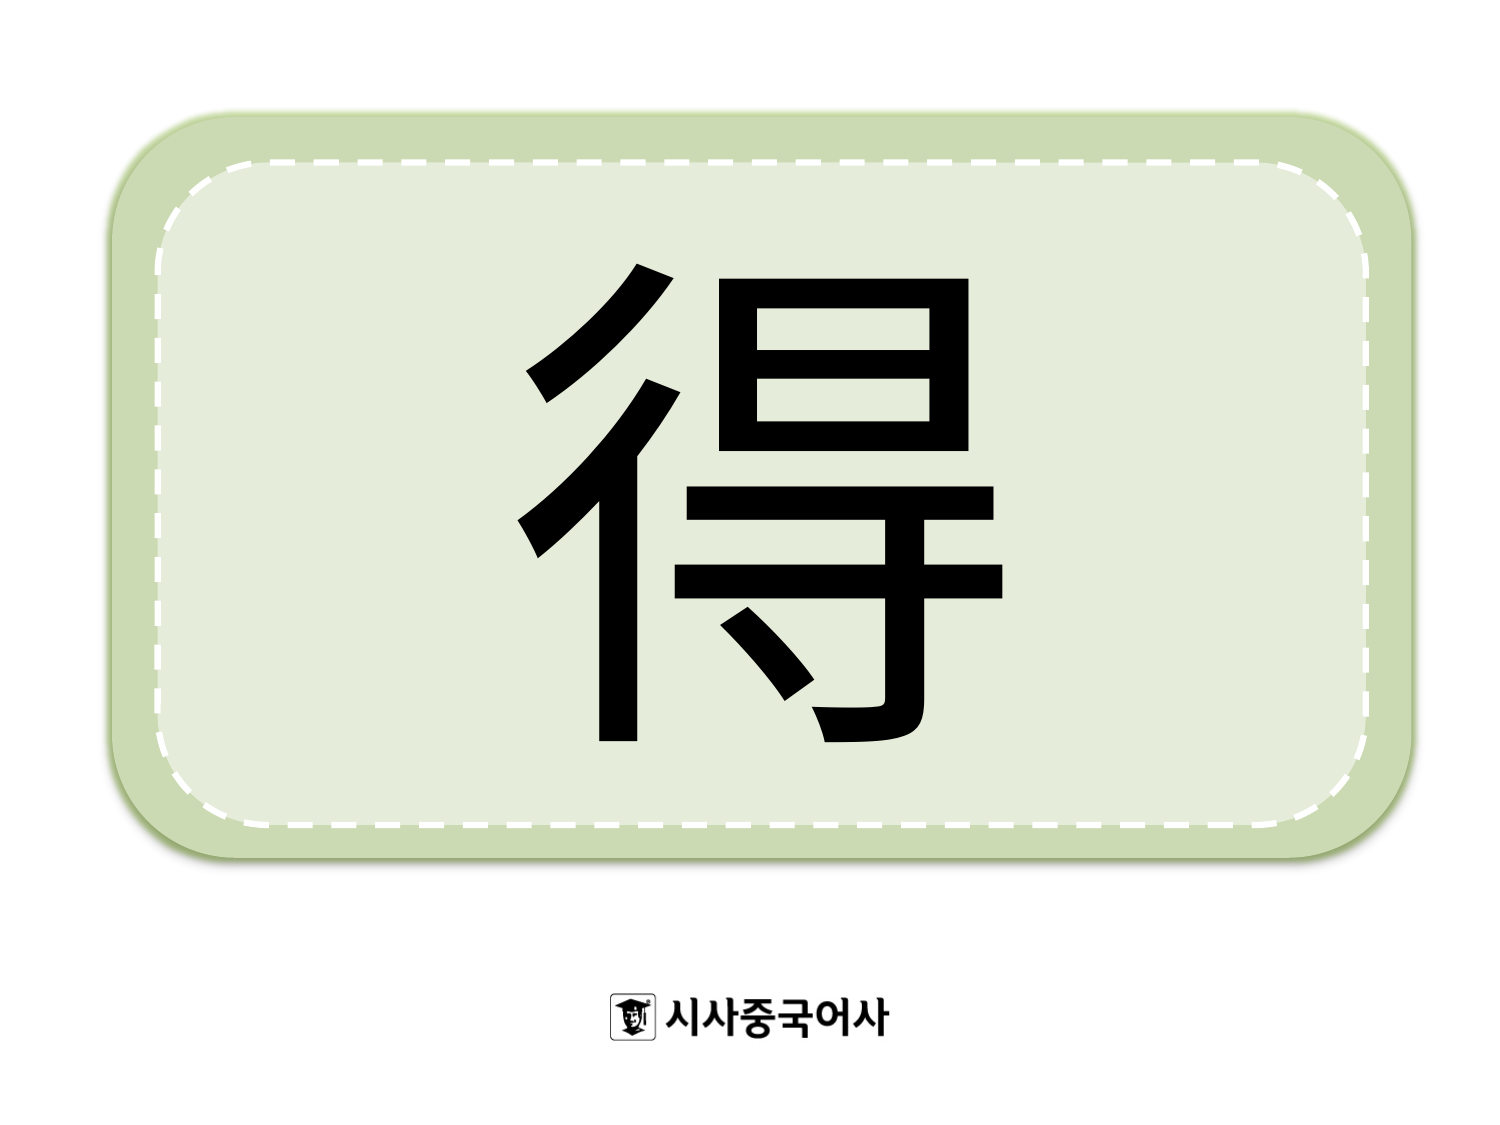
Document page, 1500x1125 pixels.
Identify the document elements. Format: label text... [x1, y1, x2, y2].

text_box 得 [162, 160, 1371, 824]
picture [602, 987, 898, 1047]
